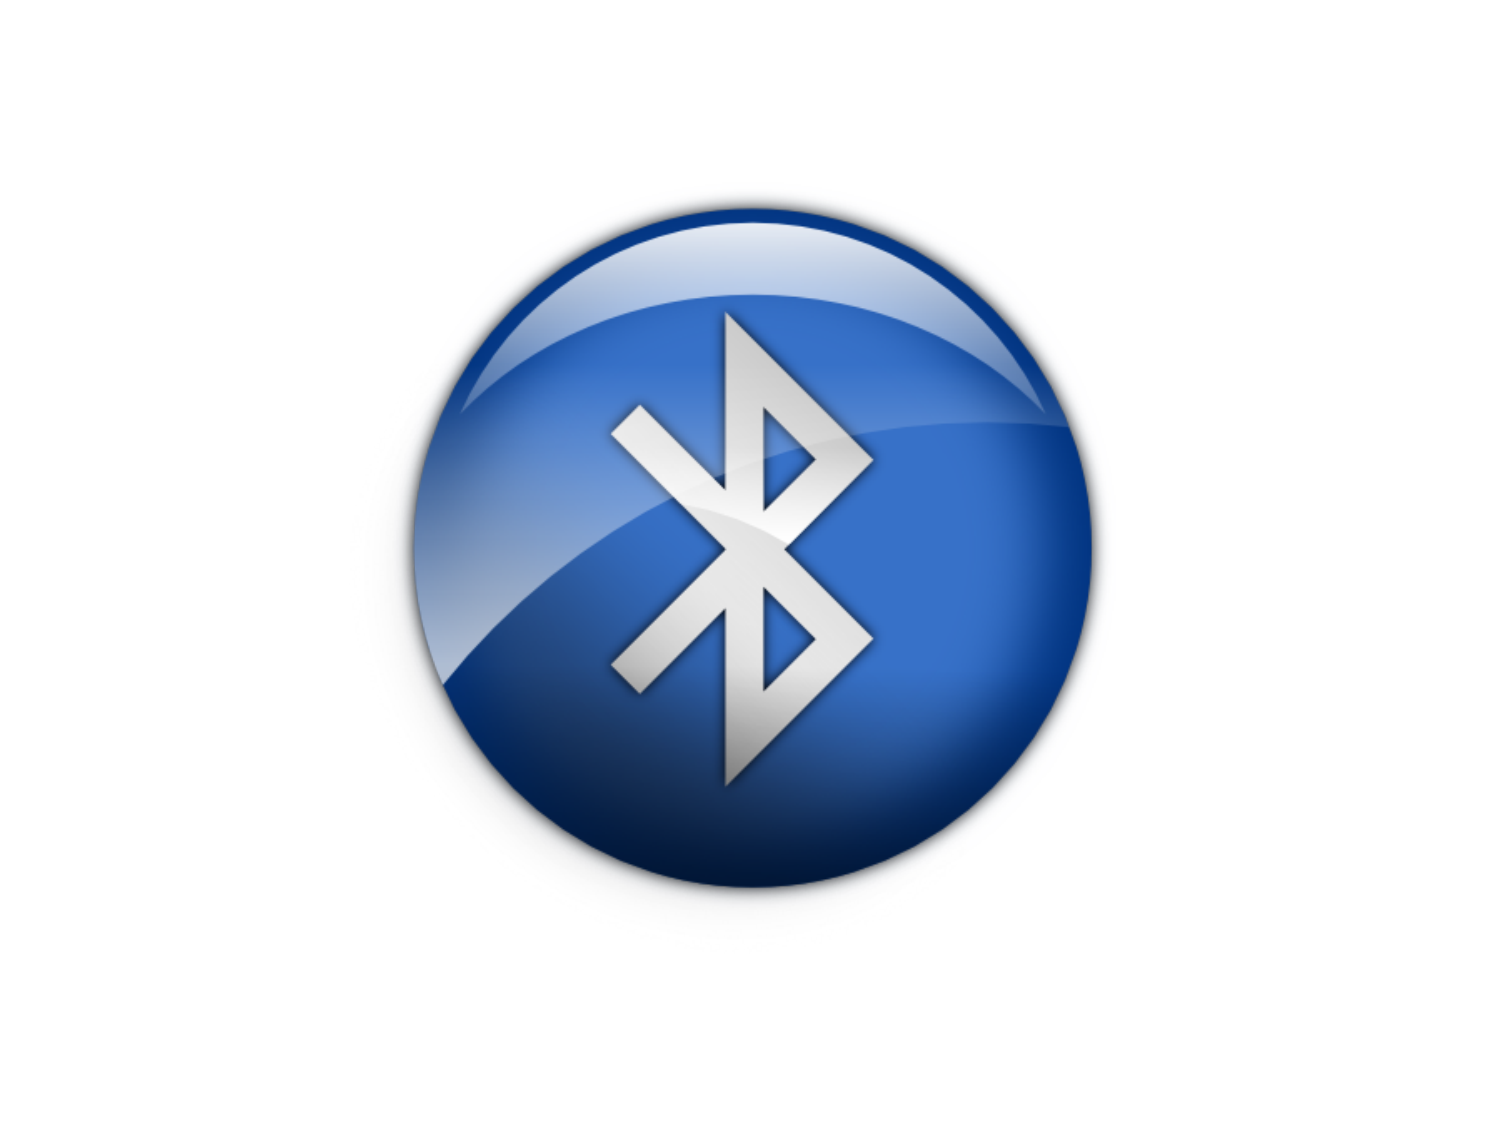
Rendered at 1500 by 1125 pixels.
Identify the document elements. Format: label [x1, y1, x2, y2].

picture [323, 135, 1177, 990]
